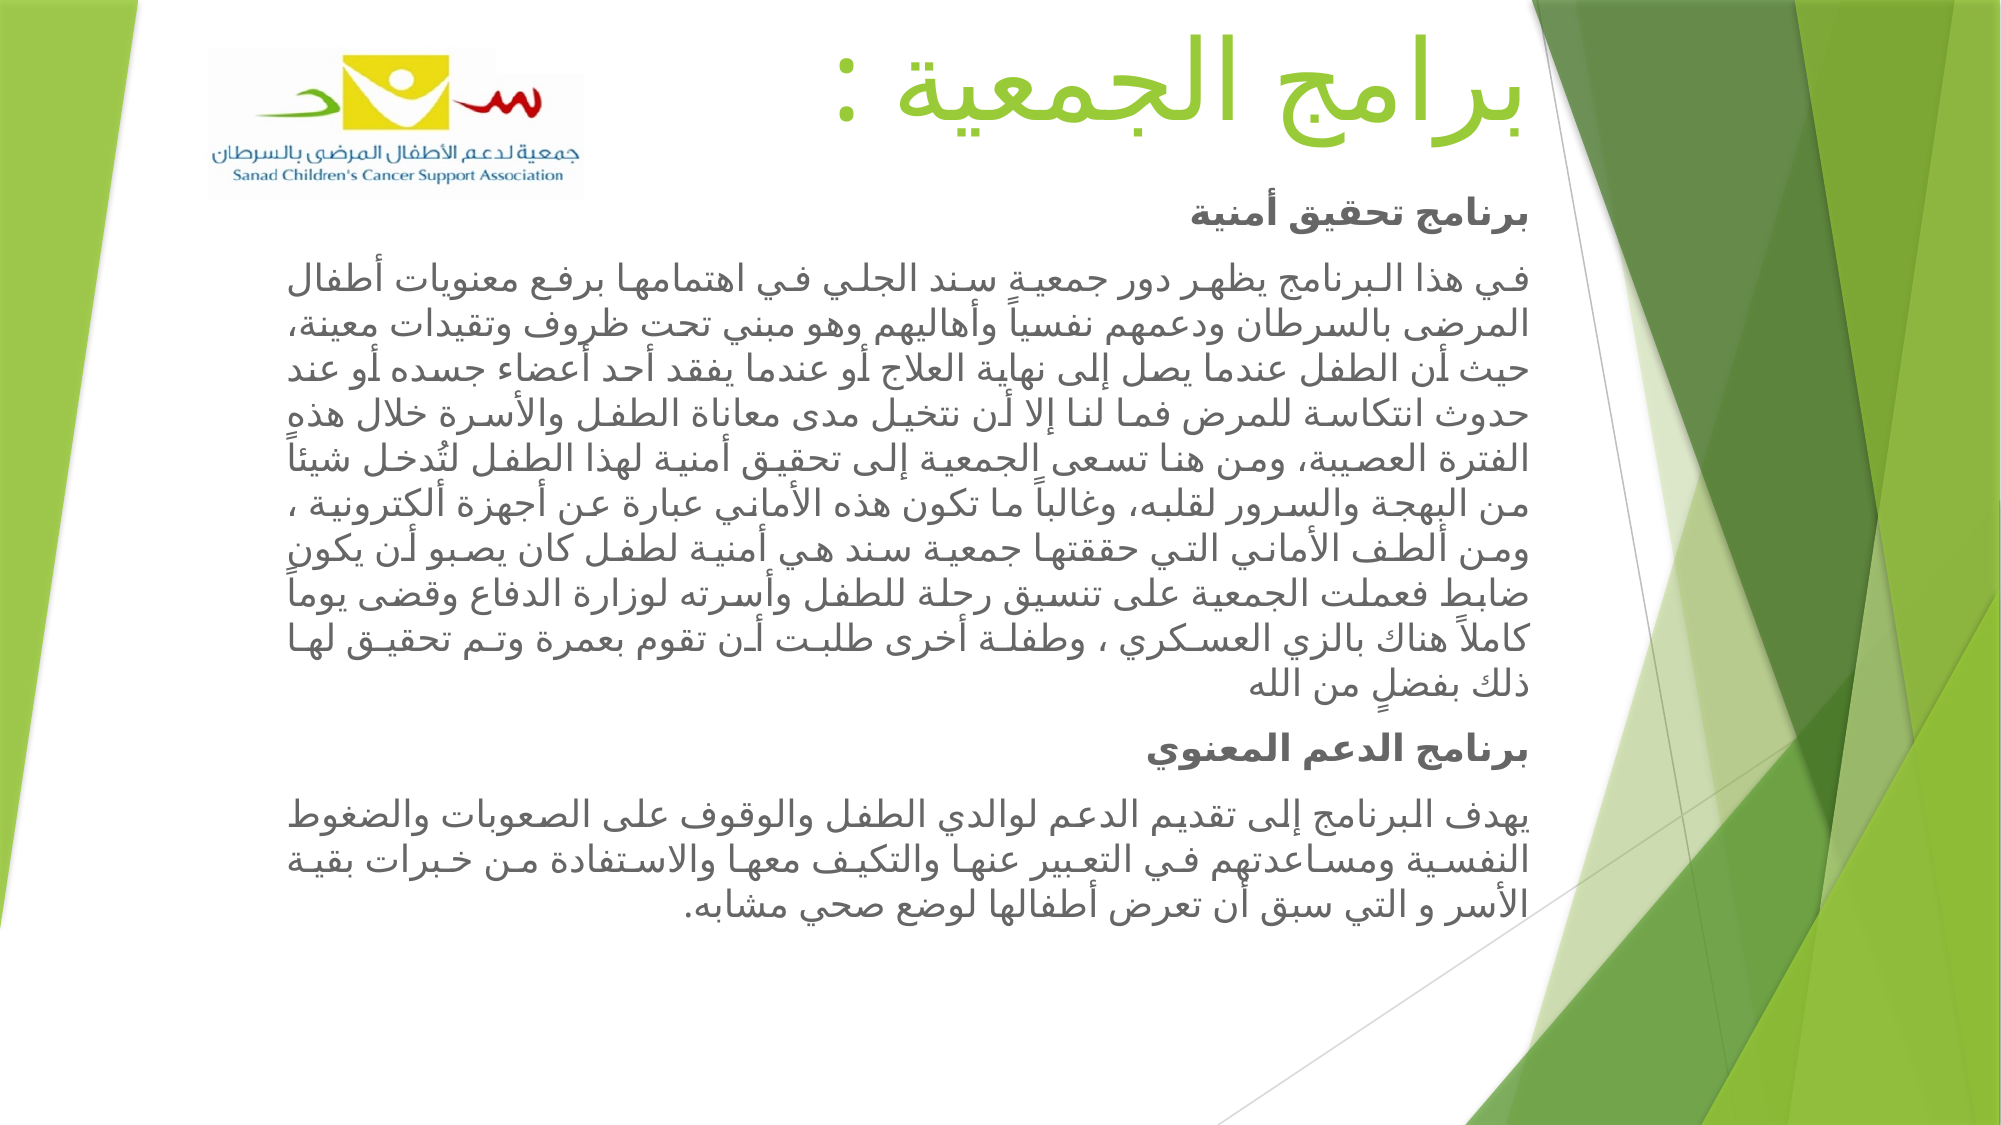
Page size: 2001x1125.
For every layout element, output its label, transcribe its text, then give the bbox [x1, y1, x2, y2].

subtitle برنامج تحقيق أمنية في هذا البرنامج يظهر دور جمعية سند الجلي في اهتمامها برفع معنويات أطفال المرضى بالسرطان ودعمهم نفسياً وأهاليهم وهو مبني تحت ظروف وتقيدات معينة، حيث أن الطفل عندما يصل إلى نهاية العلاج أو عندما يفقد أحد أعضاء جسده أو عند حدوث انتكاسة للمرض فما لنا إلا أن نتخيل مدى معاناة الطفل والأسرة خلال هذه الفترة العصيبة، ومن هنا تسعى الجمعية إلى تحقيق أمنية لهذا الطفل لتُدخل شيئاً من البهجة والسرور لقلبه، وغالباً ما تكون هذه الأماني عبارة عن أجهزة ألكترونية ، ومن ألطف الأماني التي حققتها جمعية سند هي أمنية لطفل كان يصبو أن يكون ضابط فعملت الجمعية على تنسيق رحلة للطفل وأسرته لوزارة الدفاع وقضى يوماً كاملاً هناك بالزي العسكري ، وطفلة أخرى طلبت أن تقوم بعمرة وتم تحقيق لها ذلك بفضلٍ من الله برنامج الدعم المعنوي يهدف البرنامج إلى تقديم الدعم لوالدي الطفل والوقوف على الصعوبات والضغوط النفسية ومساعدتهم في التعبير عنها والتكيف معها والاستفادة من خبرات بقية الأسر و التي سبق أن تعرض أطفالها لوضع صحي مشابه. [271, 180, 1546, 1101]
picture [182, 25, 655, 215]
title برامج الجمعية : [271, 0, 1546, 180]
